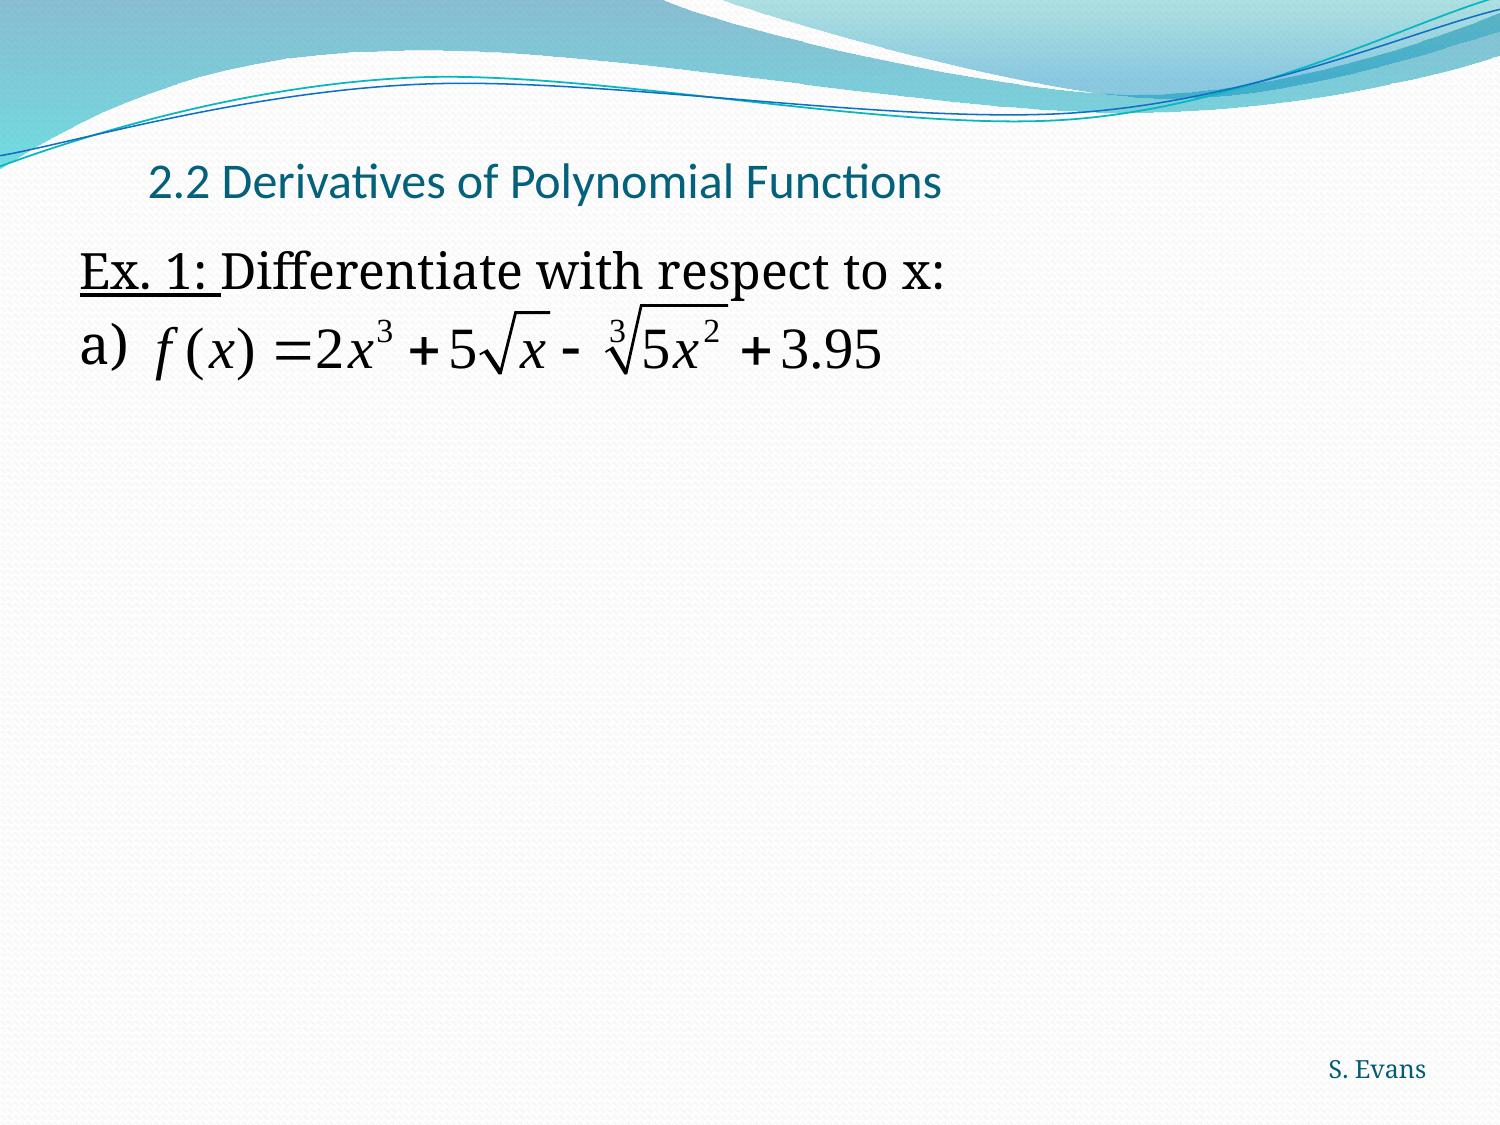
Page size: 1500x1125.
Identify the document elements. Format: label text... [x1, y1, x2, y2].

title 2.2 Derivatives of Polynomial Functions [147, 115, 1425, 209]
footer S. Evans [1328, 1023, 1441, 1084]
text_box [135, 290, 893, 394]
list Ex. 1: Differentiate with respect to x: a) [64, 231, 1425, 1038]
